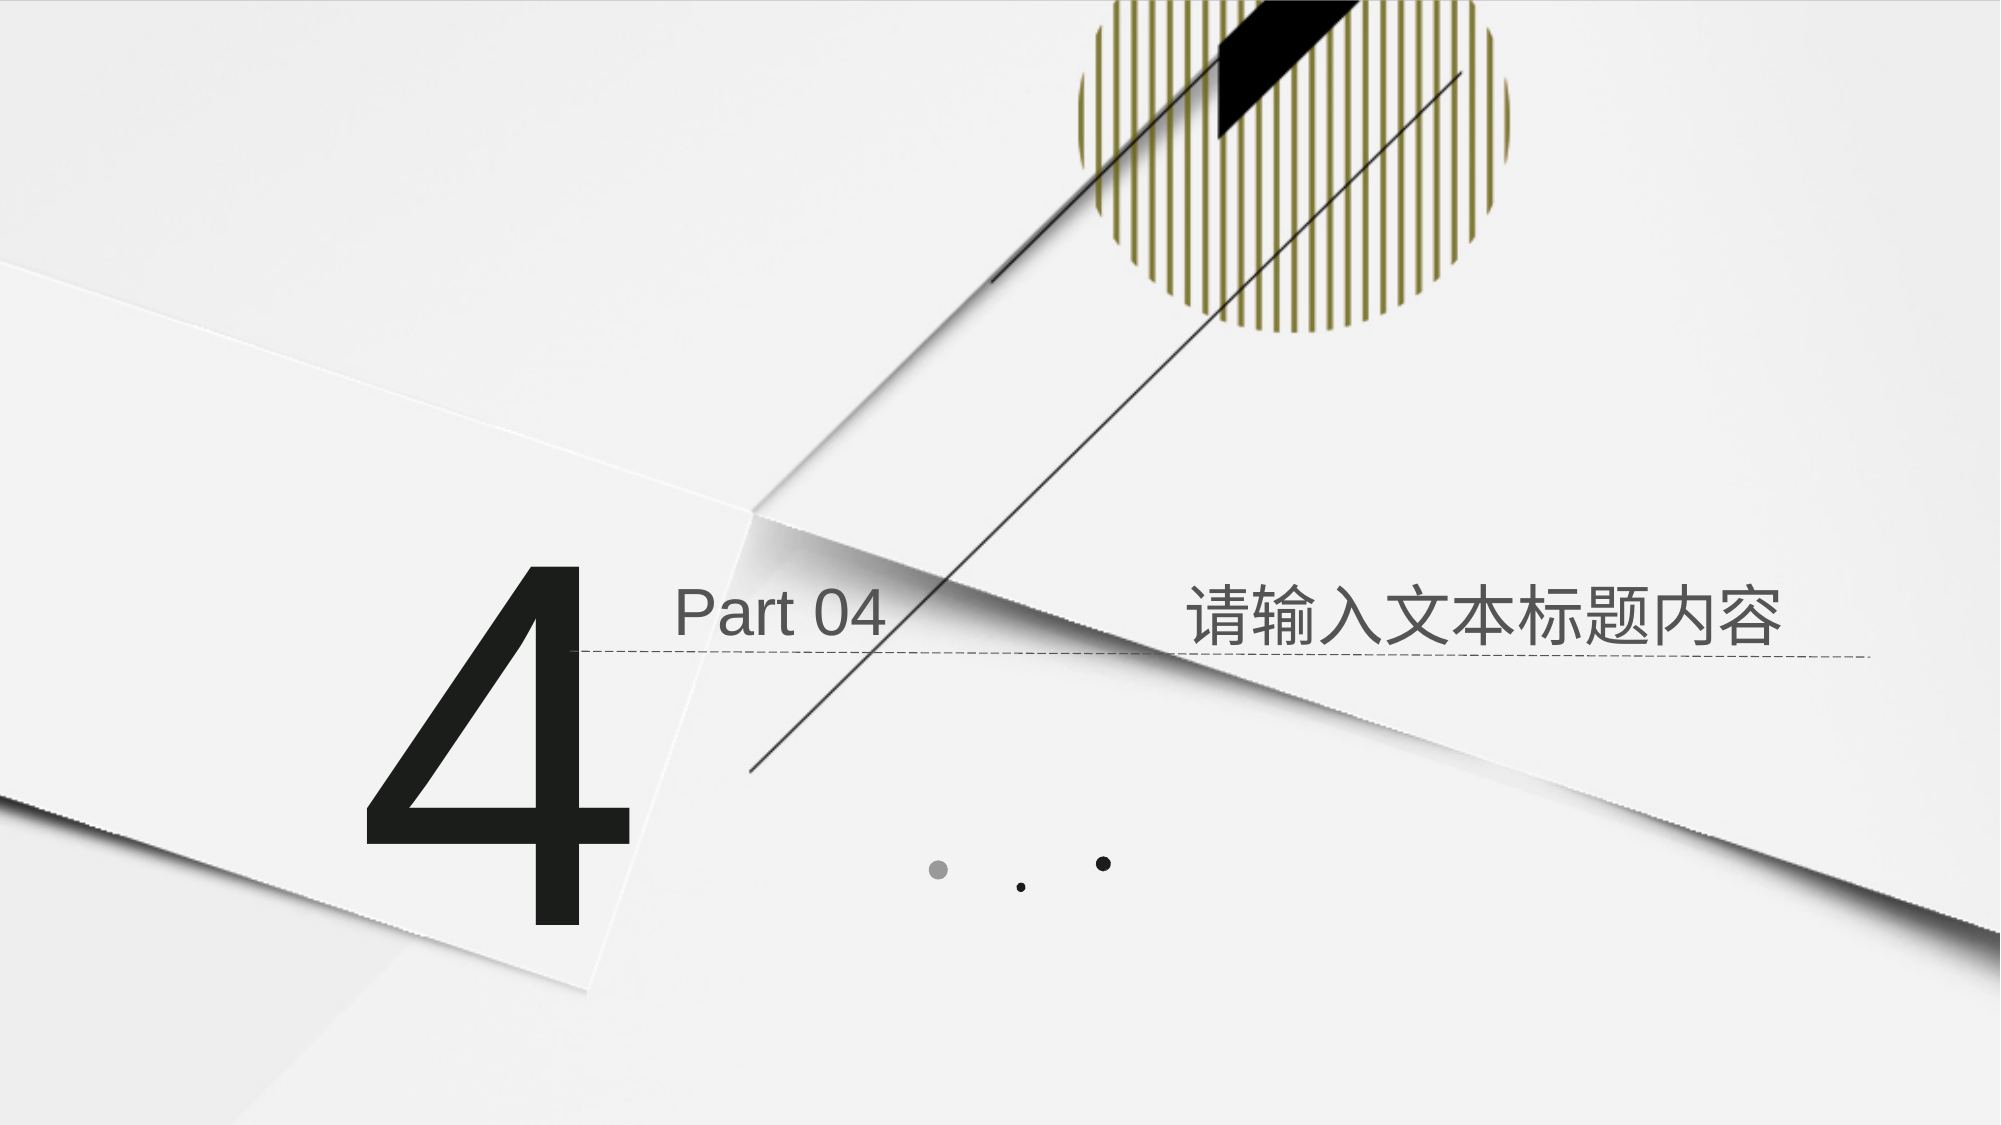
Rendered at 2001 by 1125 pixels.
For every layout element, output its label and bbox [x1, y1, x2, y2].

picture [0, 0, 2000, 1125]
text_box [569, 651, 1871, 658]
